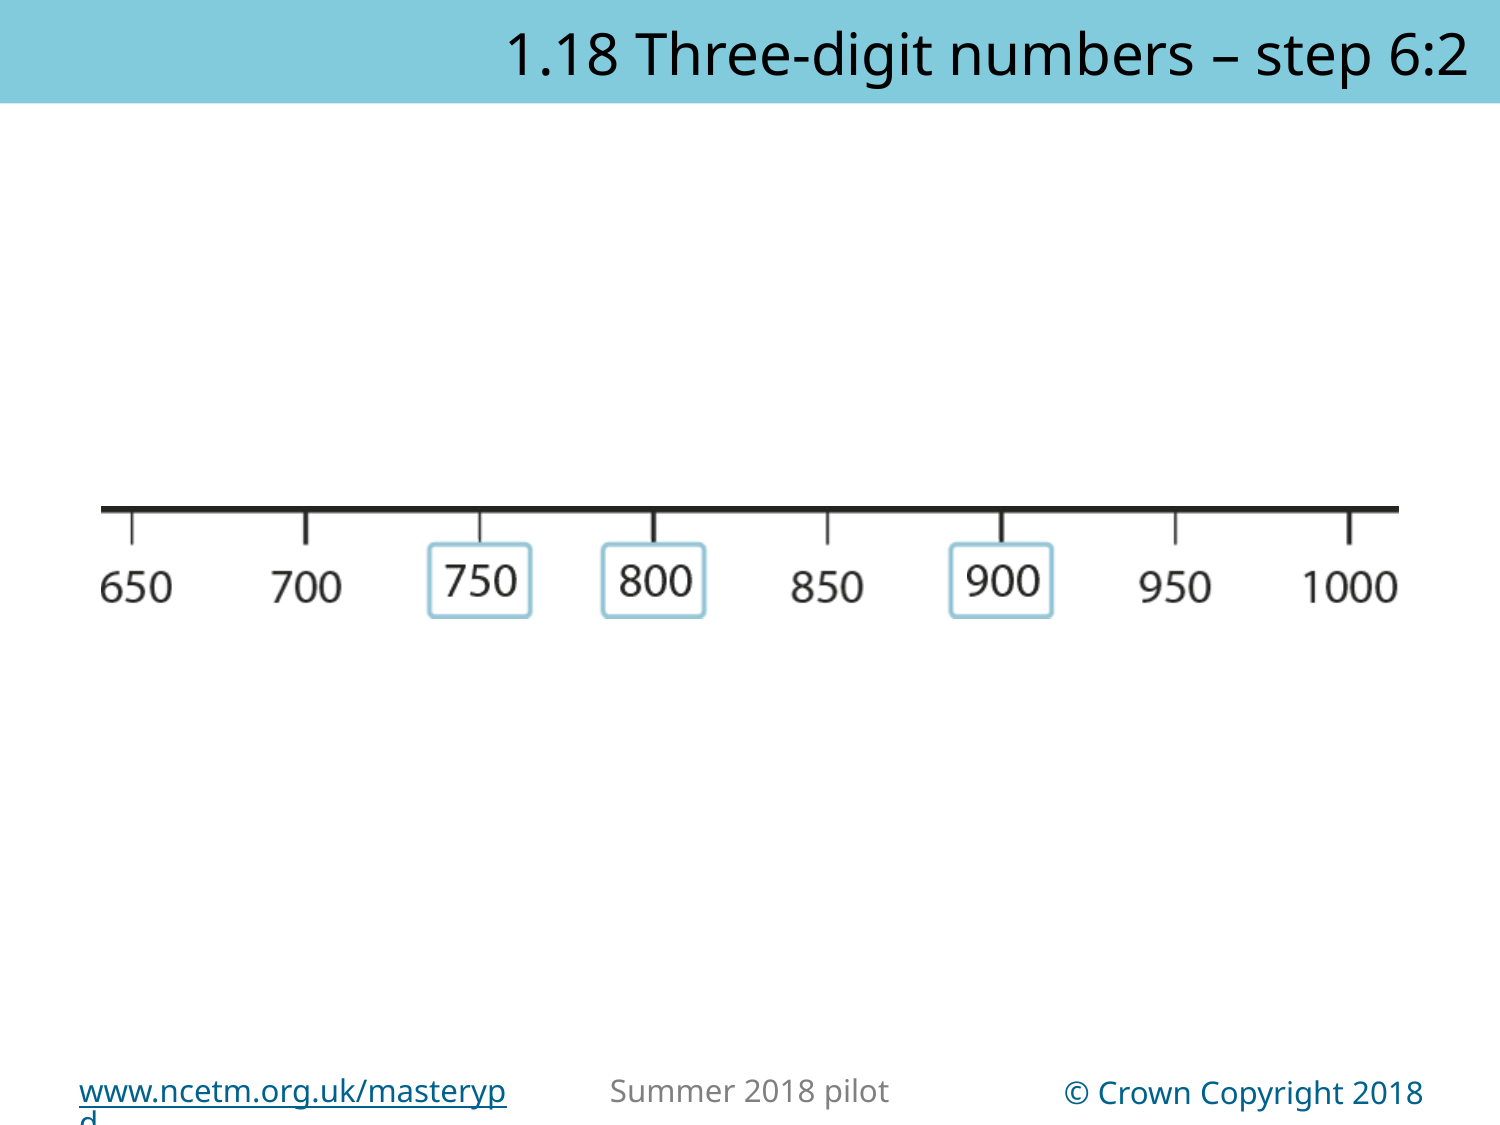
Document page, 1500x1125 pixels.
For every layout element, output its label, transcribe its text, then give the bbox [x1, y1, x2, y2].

picture [101, 506, 1399, 619]
list 1.18 Three-digit numbers – step 6:2 [0, 0, 1500, 104]
